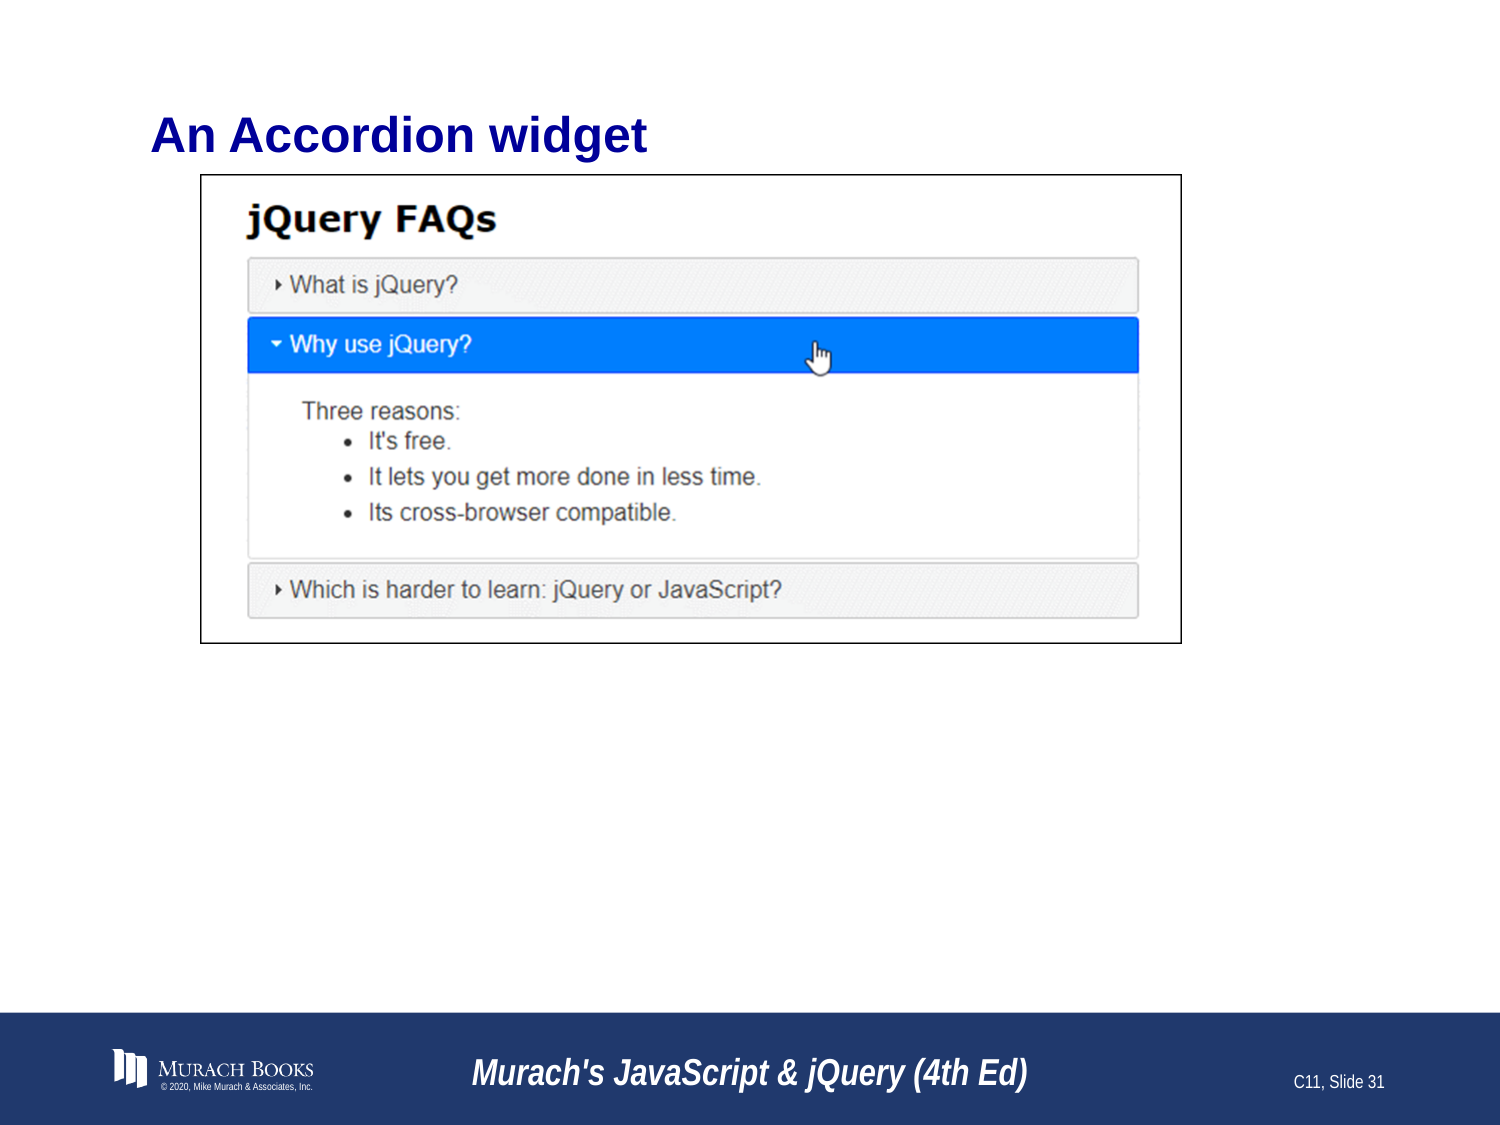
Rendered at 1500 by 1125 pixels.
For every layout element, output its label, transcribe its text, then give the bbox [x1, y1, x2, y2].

slide_number C11, Slide 31 [1087, 1025, 1400, 1100]
slide_number Murach's JavaScript & jQuery (4th Ed) [463, 1025, 1050, 1100]
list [199, 174, 1182, 645]
title An Accordion widget [150, 102, 1350, 164]
footer © 2020, Mike Murach & Associates, Inc. [12, 1025, 463, 1100]
